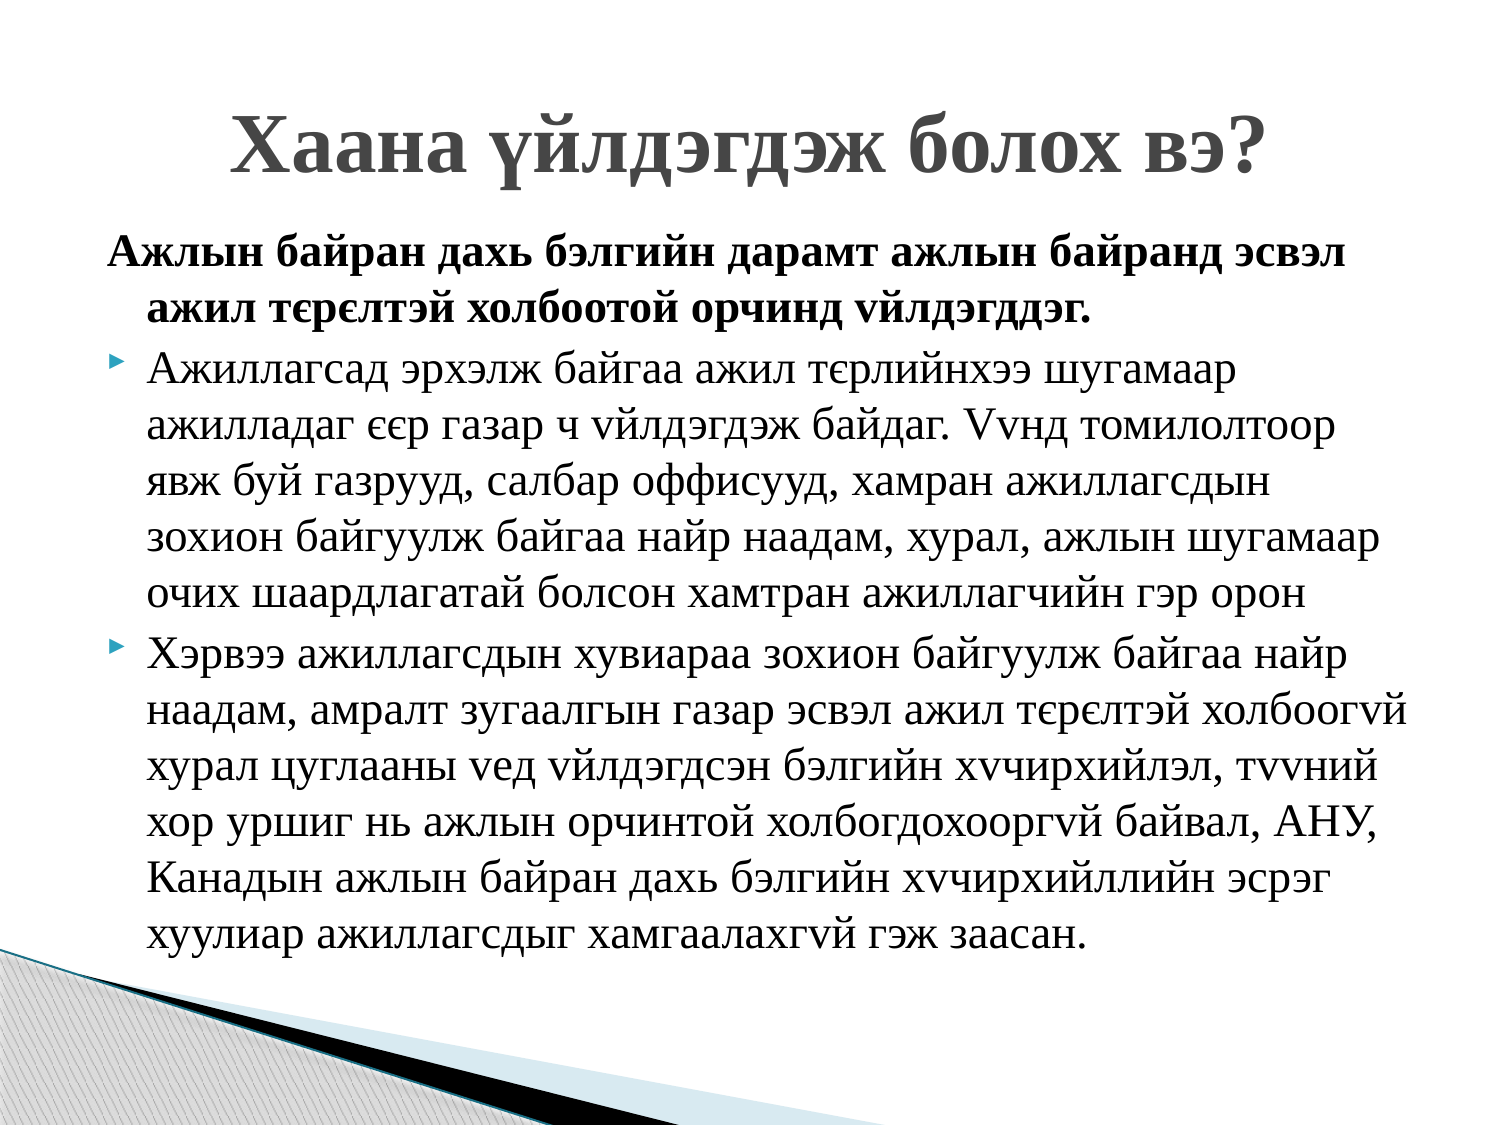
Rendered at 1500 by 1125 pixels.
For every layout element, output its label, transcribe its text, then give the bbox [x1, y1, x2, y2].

title Хаана үйлдэгдэж болох вэ? [75, 45, 1425, 233]
list Ажлын байран дахь бэлгийн дарамт ажлын байранд эсвэл ажил тєрєлтэй холбоотой орчинд vйлдэгддэг. Ажиллагсад эрхэлж байгаа ажил тєрлийнхээ шугамаар ажилладаг єєр газар ч vйлдэгдэж байдаг. Vvнд томилолтоор явж буй газрууд, салбар оффисууд, хамран ажиллагсдын зохион байгуулж байгаа найр наадам, хурал, ажлын шугамаар очих шаардлагатай болсон хамтран ажиллагчийн гэр орон Хэрвээ ажиллагсдын хувиараа зохион байгуулж байгаа найр наадам, амралт зугаалгын газар эсвэл ажил тєрєлтэй холбоогvй хурал цуглааны vед vйлдэгдсэн бэлгийн хvчирхийлэл, тvvний хор уршиг нь ажлын орчинтой холбогдохооргvй байвал, АНУ, Канадын ажлын байран дахь бэлгийн хvчирхийллийн эсрэг хуулиар ажиллагсдыг хамгаалахгvй гэж заасан. [75, 233, 1425, 1011]
